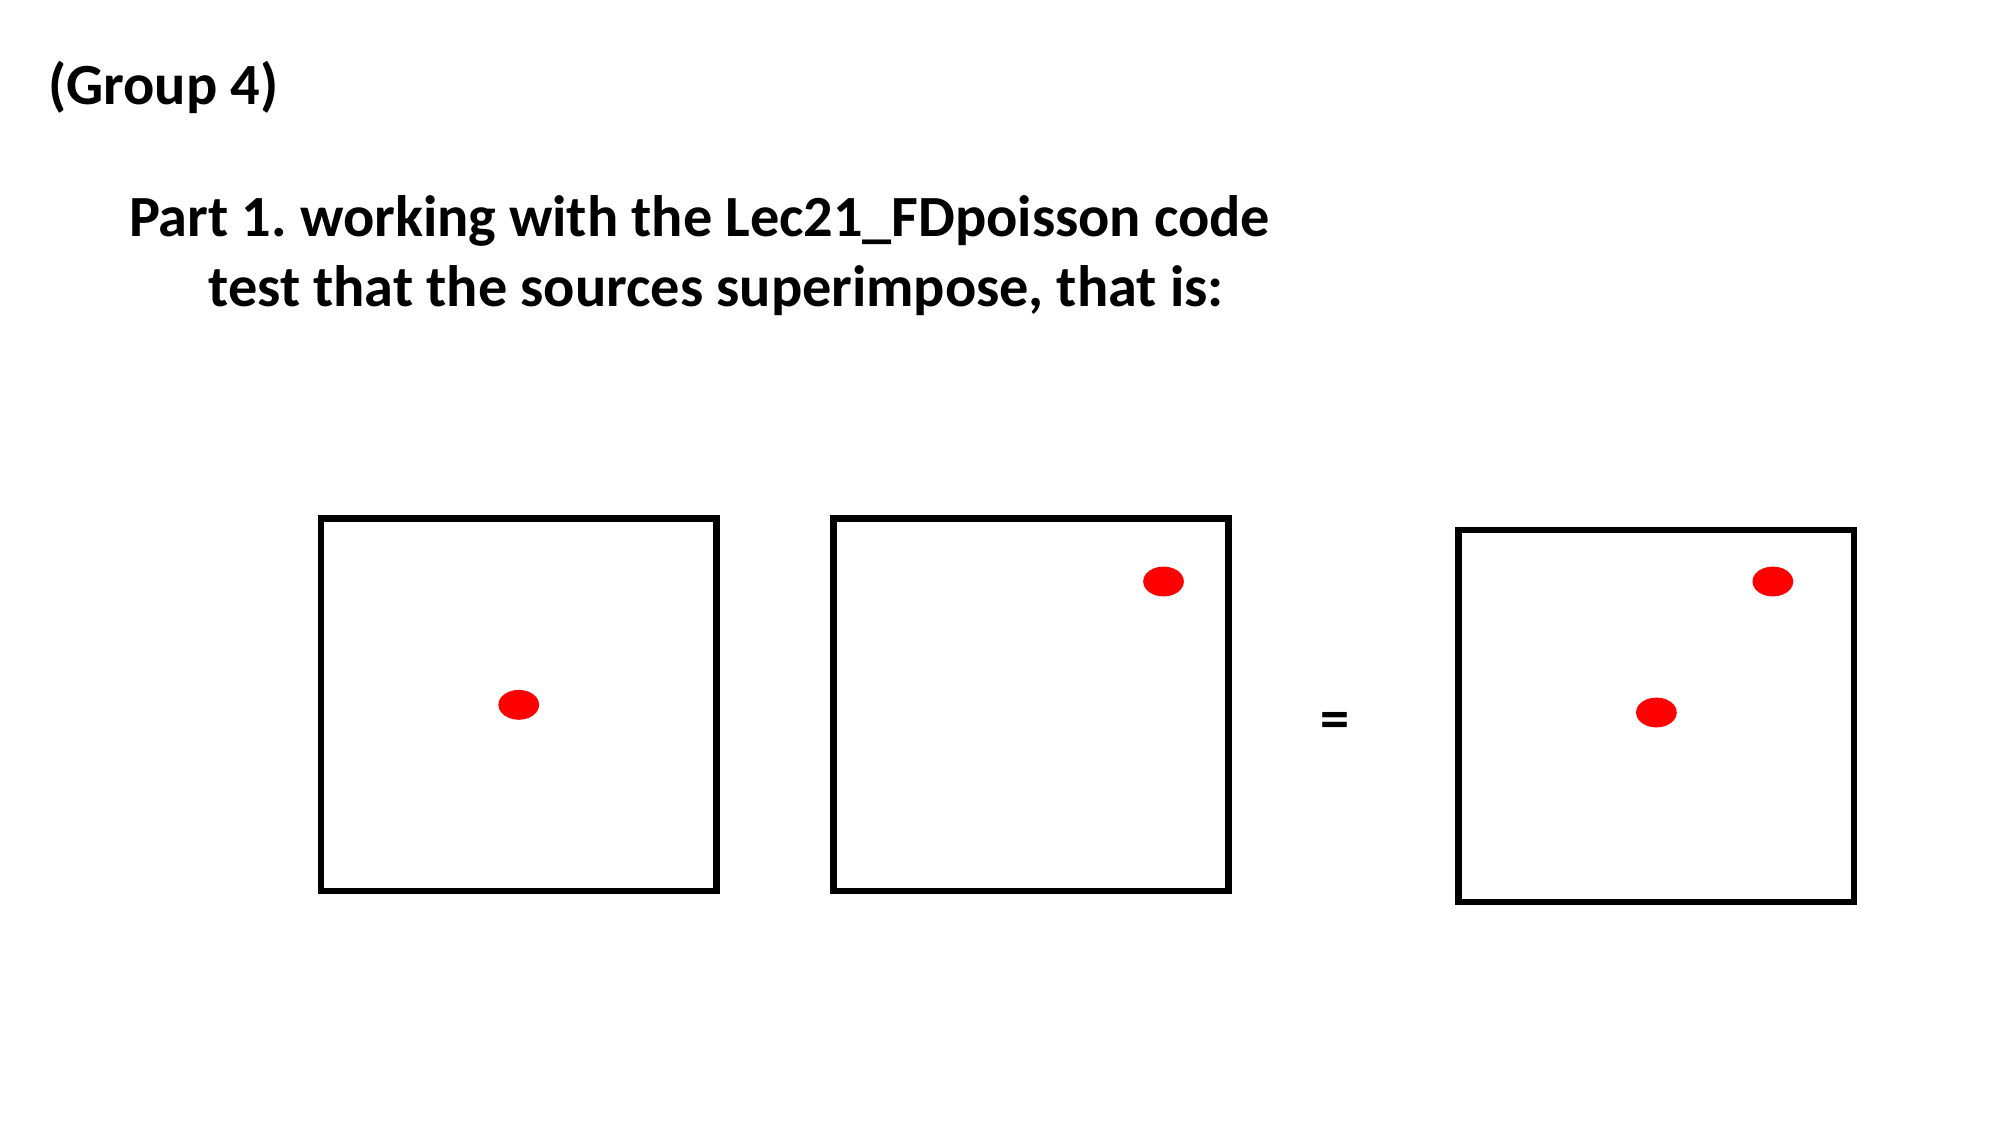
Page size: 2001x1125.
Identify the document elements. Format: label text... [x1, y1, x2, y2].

text_box [498, 689, 540, 720]
text_box [1752, 566, 1794, 597]
text_box = [1230, 672, 1457, 828]
text_box (Group 4) [33, 39, 1805, 194]
text_box [833, 517, 1230, 892]
text_box [320, 517, 718, 892]
text_box [1636, 697, 1677, 728]
text_box [1143, 566, 1184, 597]
text_box [1457, 529, 1855, 903]
